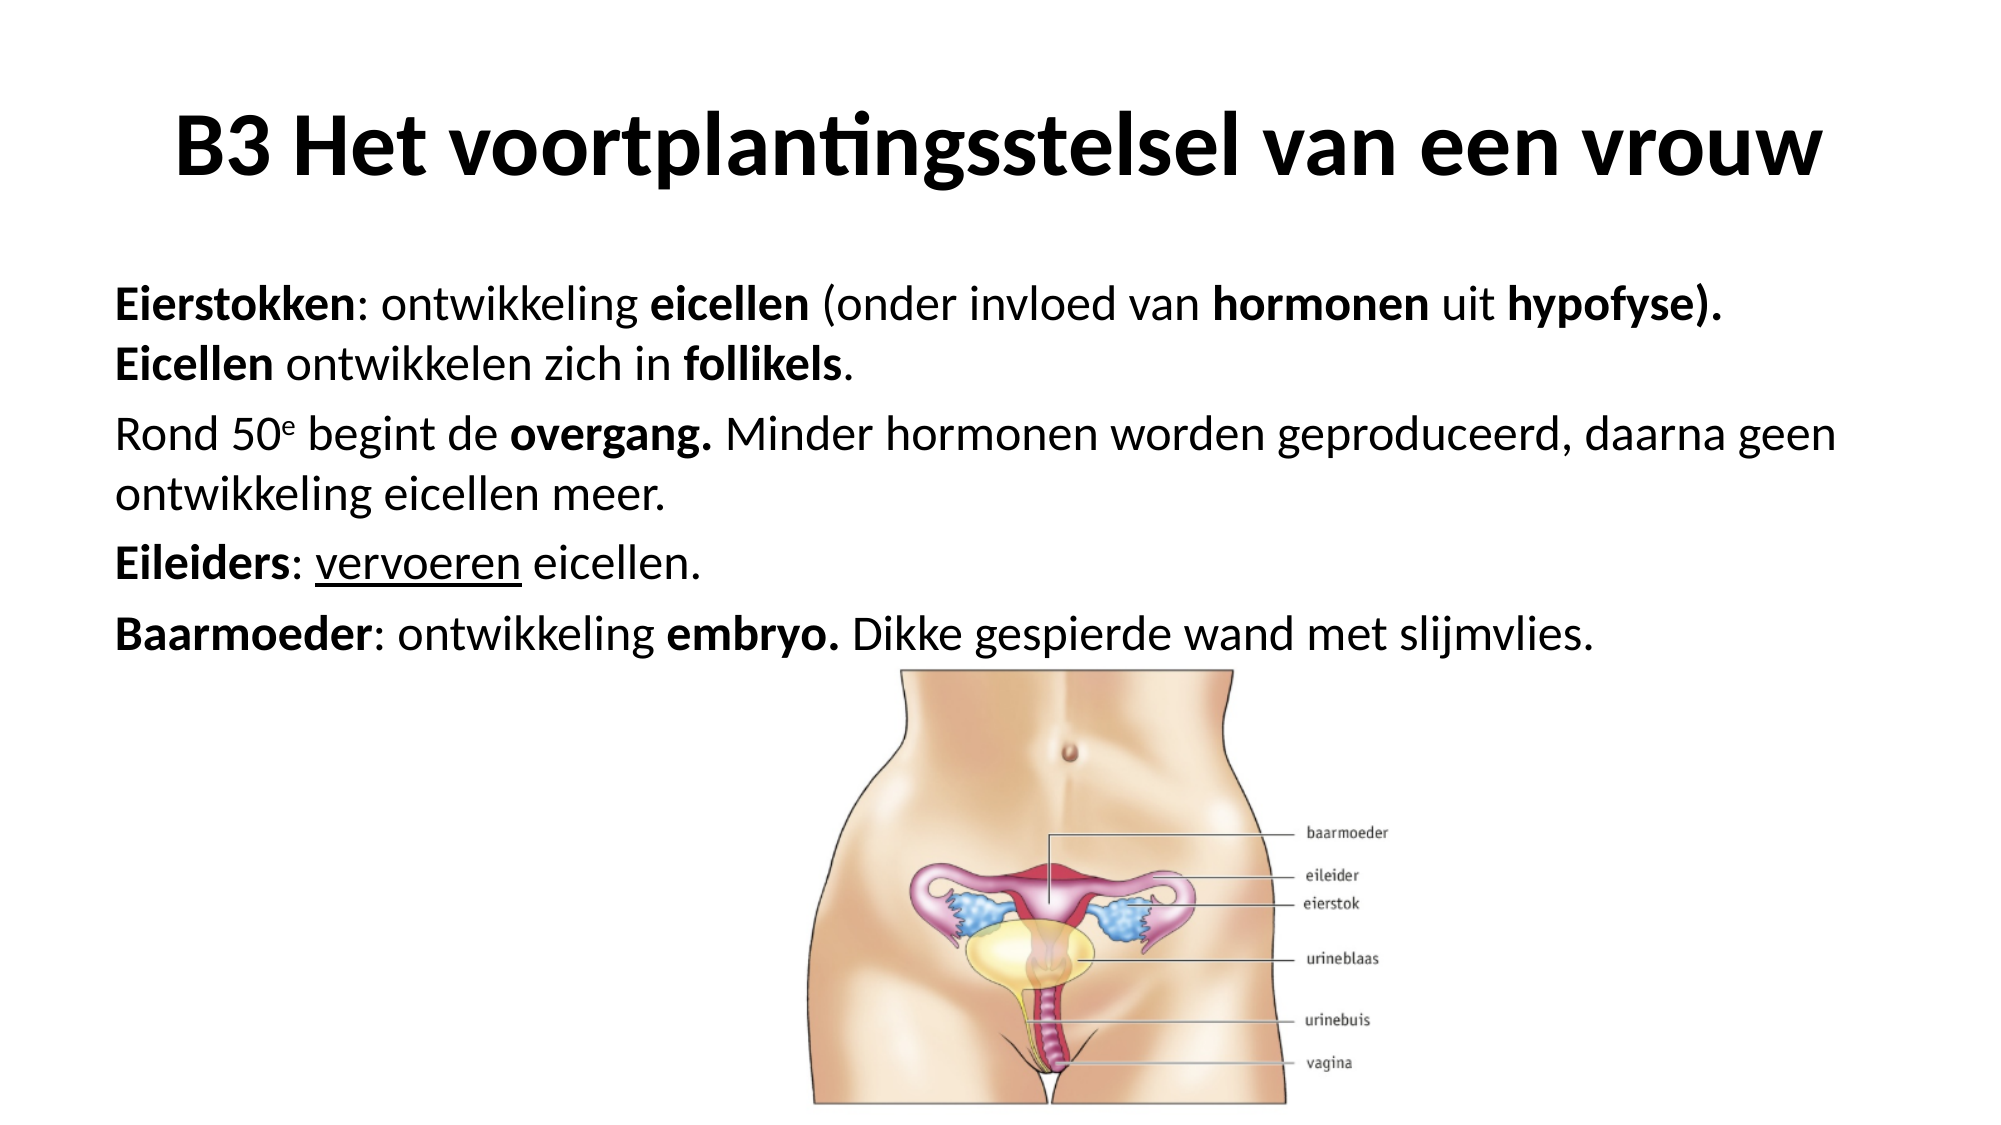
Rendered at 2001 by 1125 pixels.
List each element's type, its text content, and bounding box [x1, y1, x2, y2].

title B3 Het voortplantingsstelsel van een vrouw [99, 45, 1900, 233]
list Eierstokken: ontwikkeling eicellen (onder invloed van hormonen uit hypofyse). Eicellen ontwikkelen zich in follikels. Rond 50e begint de overgang. Minder hormonen worden geproduceerd, daarna geen ontwikkeling eicellen meer. Eileiders: vervoeren eicellen. Baarmoeder: ontwikkeling embryo. Dikke gespierde wand met slijmvlies. [99, 262, 1900, 1005]
picture [792, 662, 1401, 1122]
